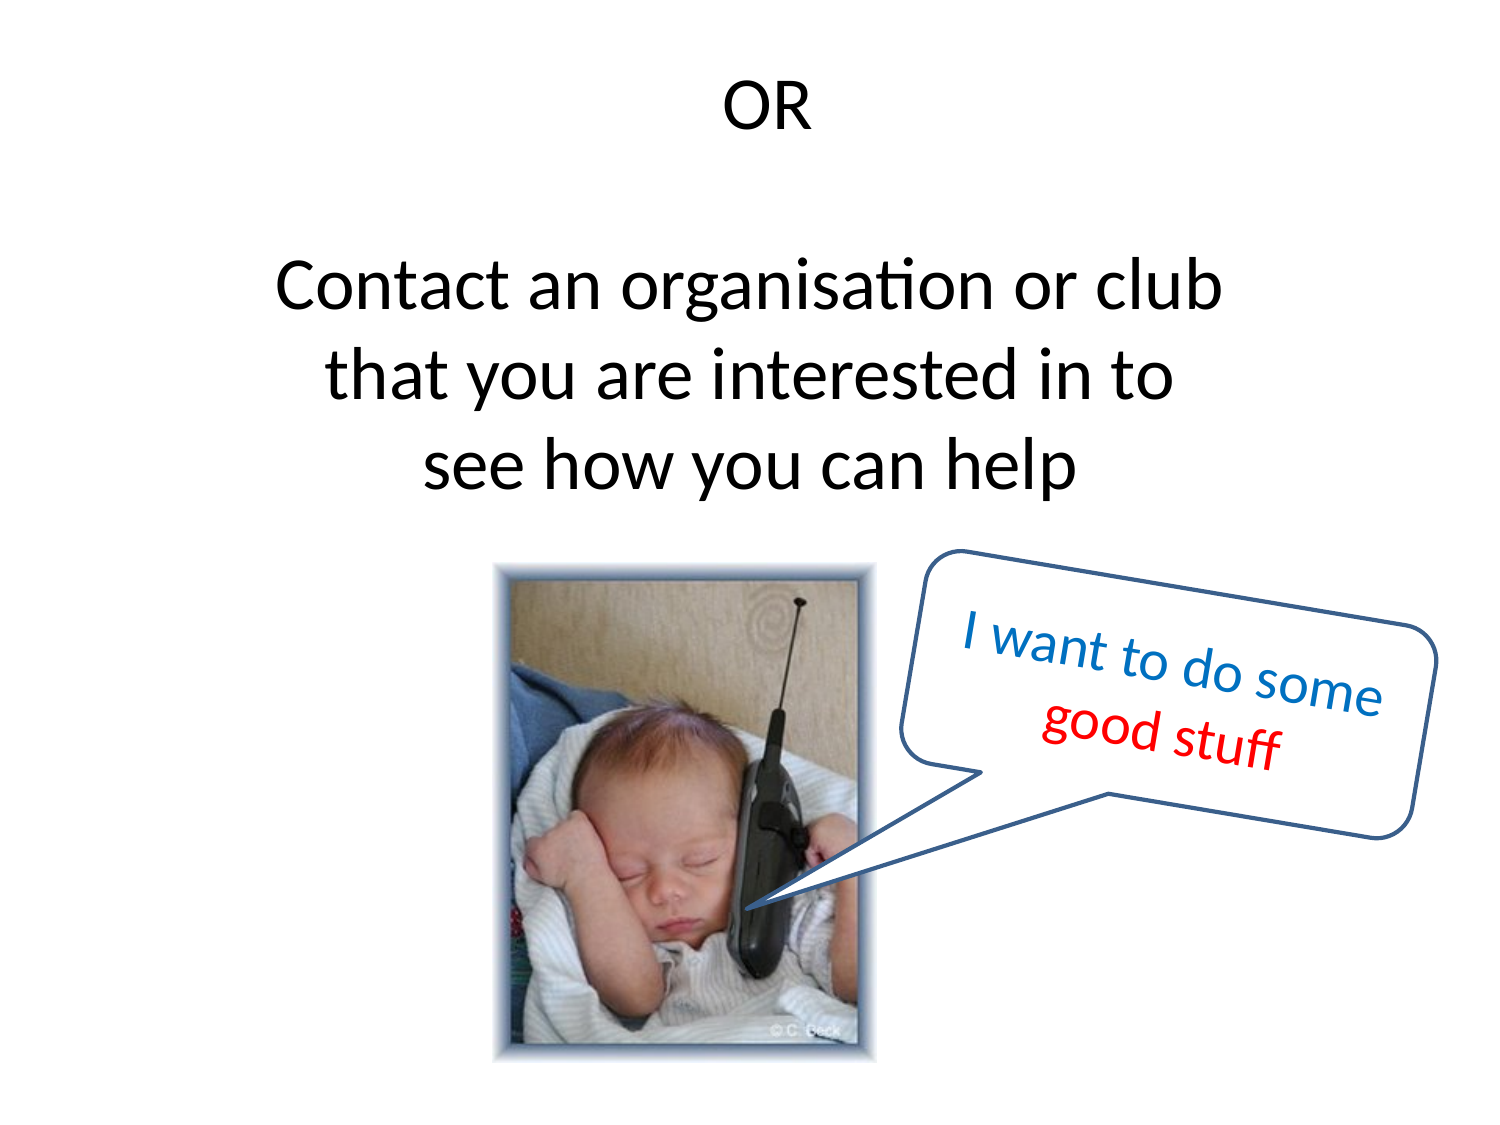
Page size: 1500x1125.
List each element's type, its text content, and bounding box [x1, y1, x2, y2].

text_box OR Contact an organisation or club that you are interested in to see how you can help [257, 46, 1243, 692]
picture [491, 562, 877, 1063]
text_box I want to do some good stuff [880, 548, 1439, 869]
